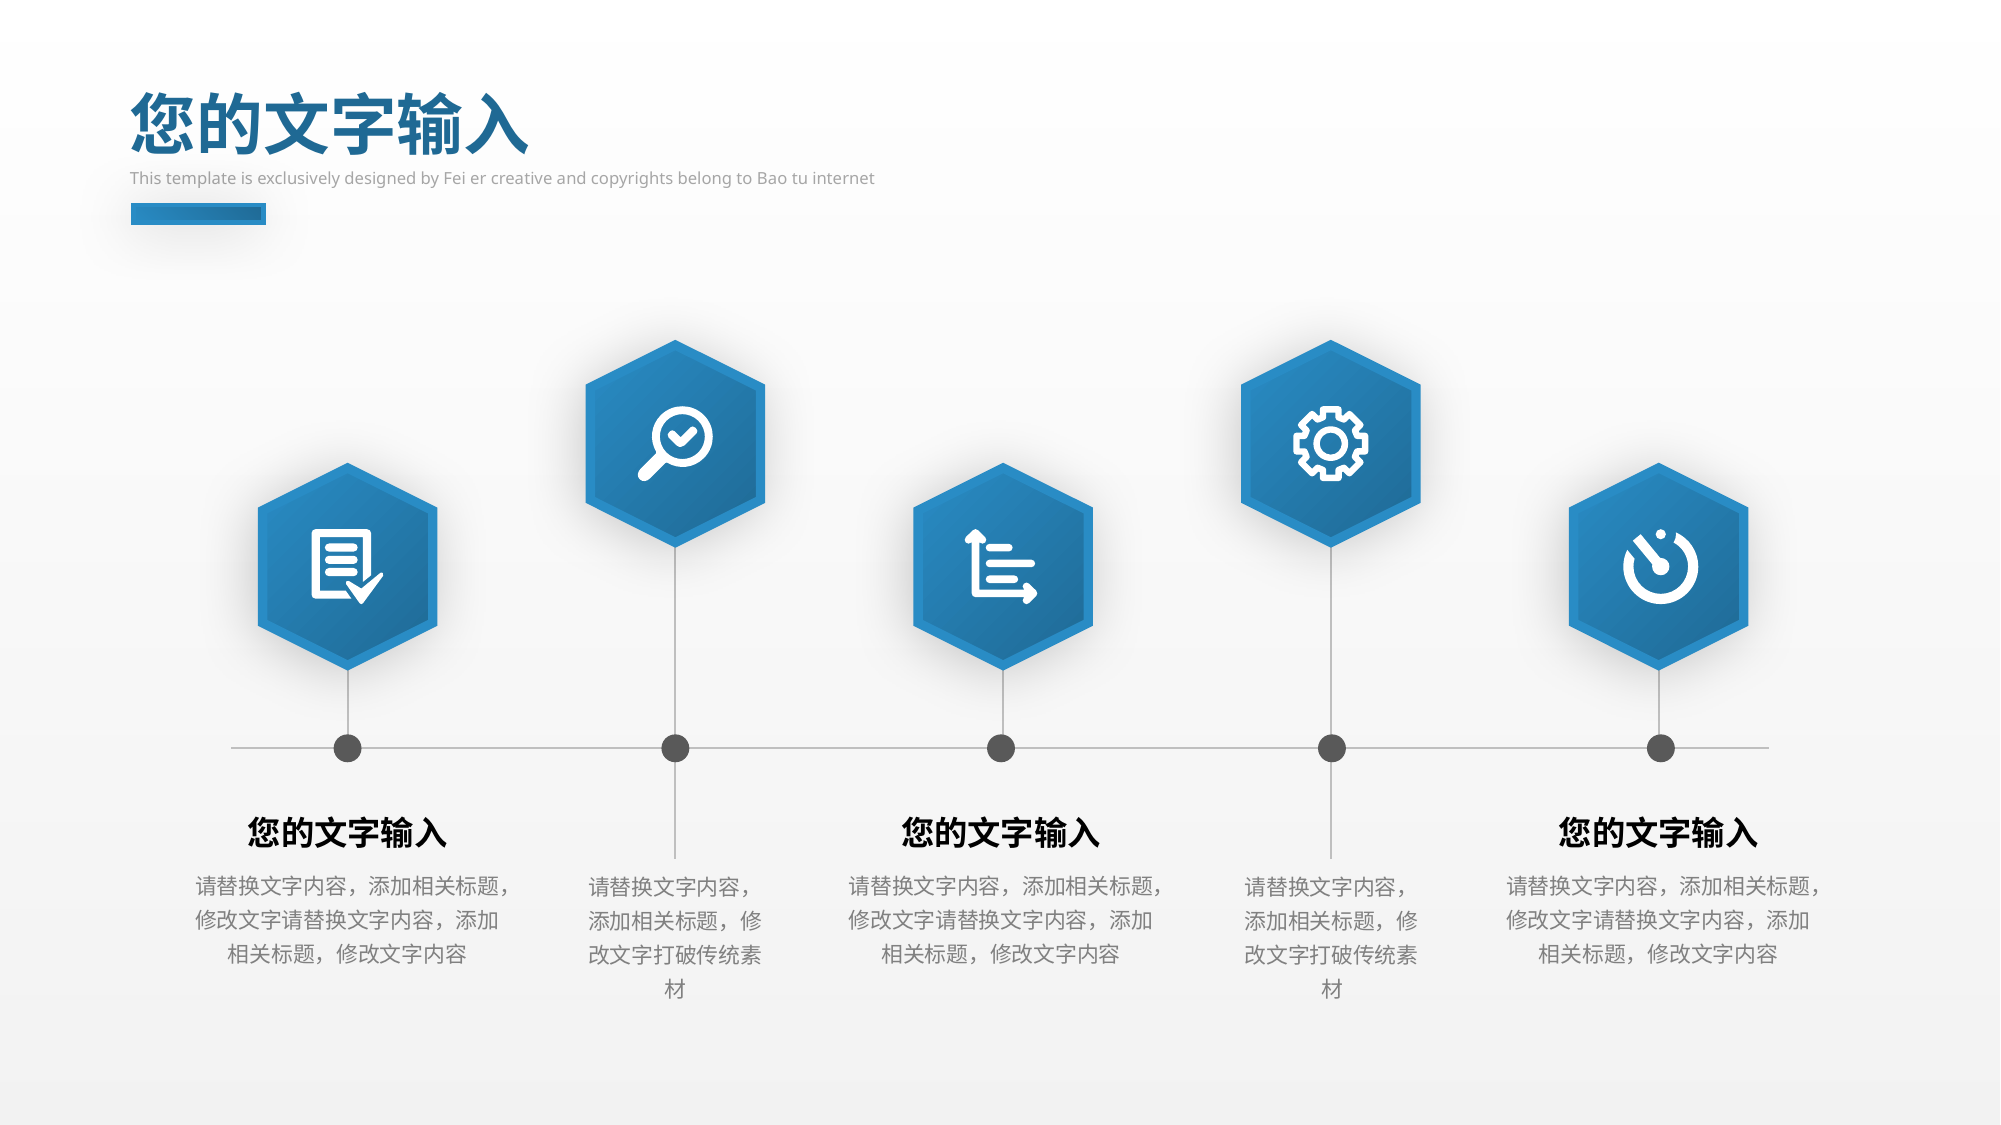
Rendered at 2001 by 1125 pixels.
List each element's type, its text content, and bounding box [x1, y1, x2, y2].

text_box [986, 749, 1016, 764]
text_box [310, 528, 385, 606]
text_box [829, 804, 1173, 977]
text_box [1645, 733, 1676, 748]
text_box [1645, 749, 1676, 764]
text_box [589, 343, 762, 544]
text_box [636, 405, 714, 483]
text_box [332, 749, 363, 764]
text_box 请替换文字内容，添加相关标题，修改文字打破传统素材 [563, 858, 788, 1010]
text_box [917, 466, 1090, 667]
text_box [115, 75, 998, 223]
text_box [332, 733, 363, 748]
text_box [1654, 528, 1668, 541]
text_box [963, 528, 1039, 606]
text_box [1572, 466, 1745, 667]
text_box [1244, 343, 1417, 544]
text_box [1622, 530, 1700, 606]
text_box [1487, 804, 1830, 977]
text_box [1317, 749, 1347, 764]
text_box [1292, 405, 1370, 483]
text_box [660, 733, 691, 748]
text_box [176, 804, 519, 977]
text_box [660, 749, 691, 764]
text_box [986, 733, 1016, 748]
text_box 请替换文字内容，添加相关标题，修改文字打破传统素材 [1219, 858, 1444, 1010]
text_box [1316, 733, 1347, 748]
text_box [261, 466, 434, 667]
